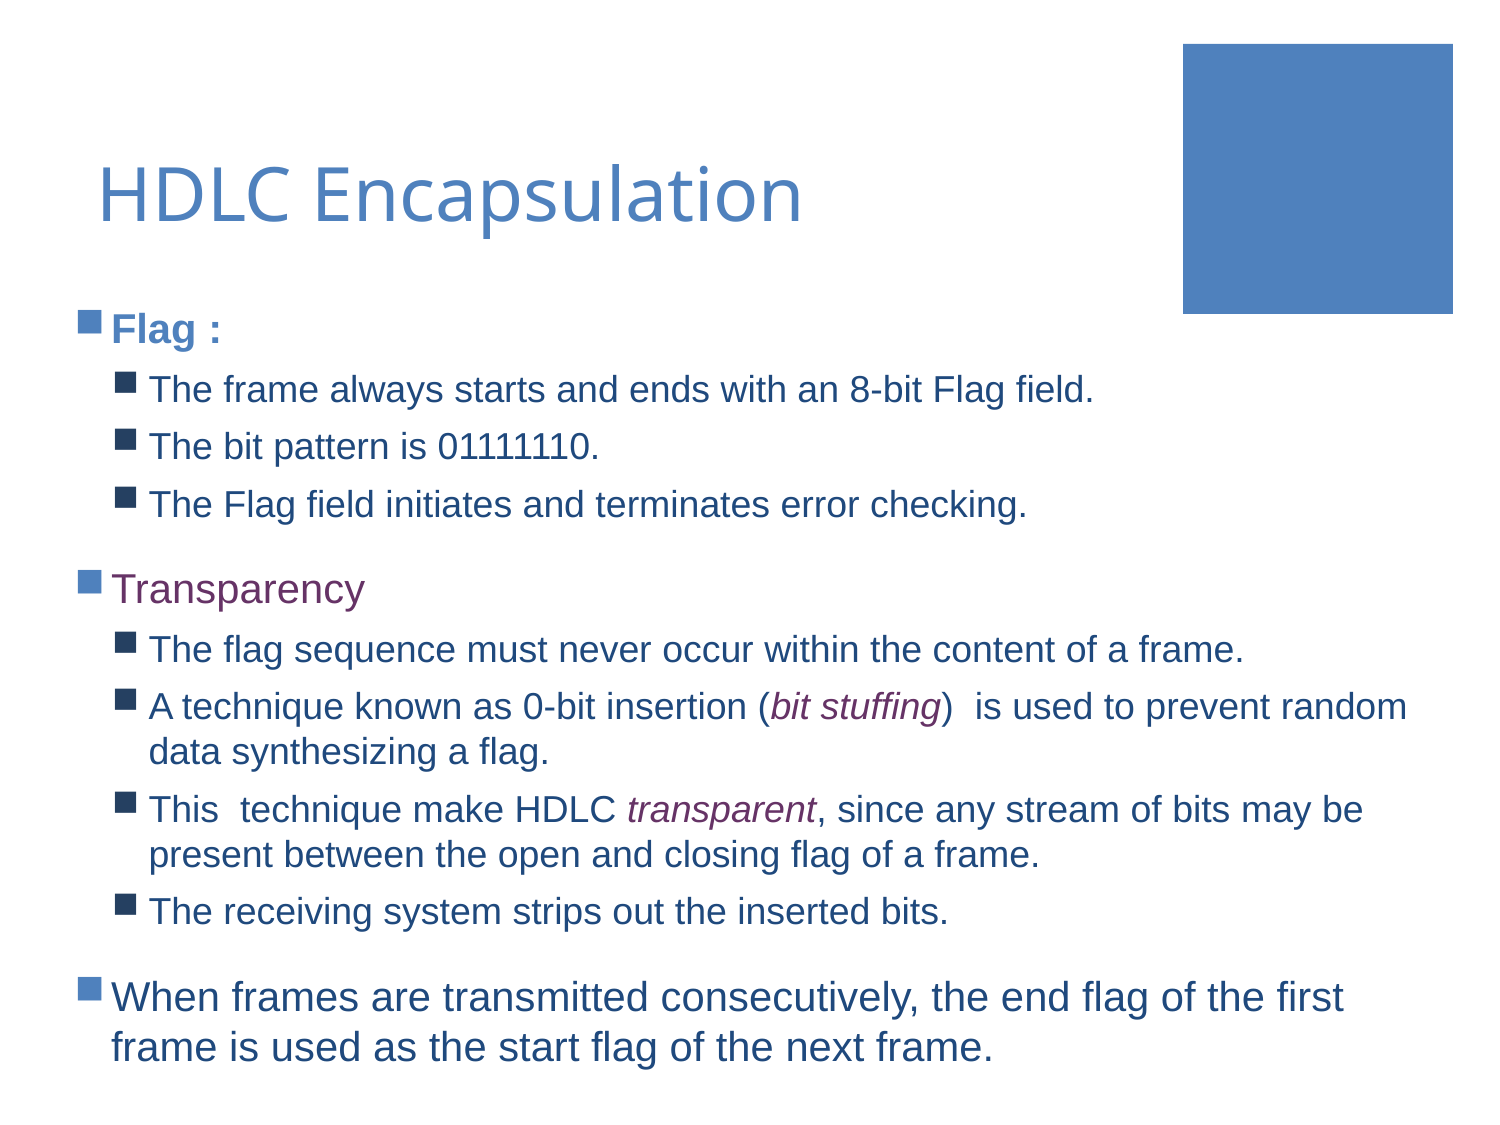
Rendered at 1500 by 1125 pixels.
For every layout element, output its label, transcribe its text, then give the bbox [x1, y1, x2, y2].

list Flag : The frame always starts and ends with an 8-bit Flag field. The bit pattern is 01111110. The Flag field initiates and terminates error checking. Transparency The flag sequence must never occur within the content of a frame. A technique known as 0-bit insertion (bit stuffing) is used to prevent random data synthesizing a flag. This technique make HDLC transparent, since any stream of bits may be present between the open and closing flag of a frame. The receiving system strips out the inserted bits. When frames are transmitted consecutively, the end flag of the first frame is used as the start flag of the next frame. [58, 294, 1439, 1102]
title HDLC Encapsulation [81, 56, 1150, 244]
